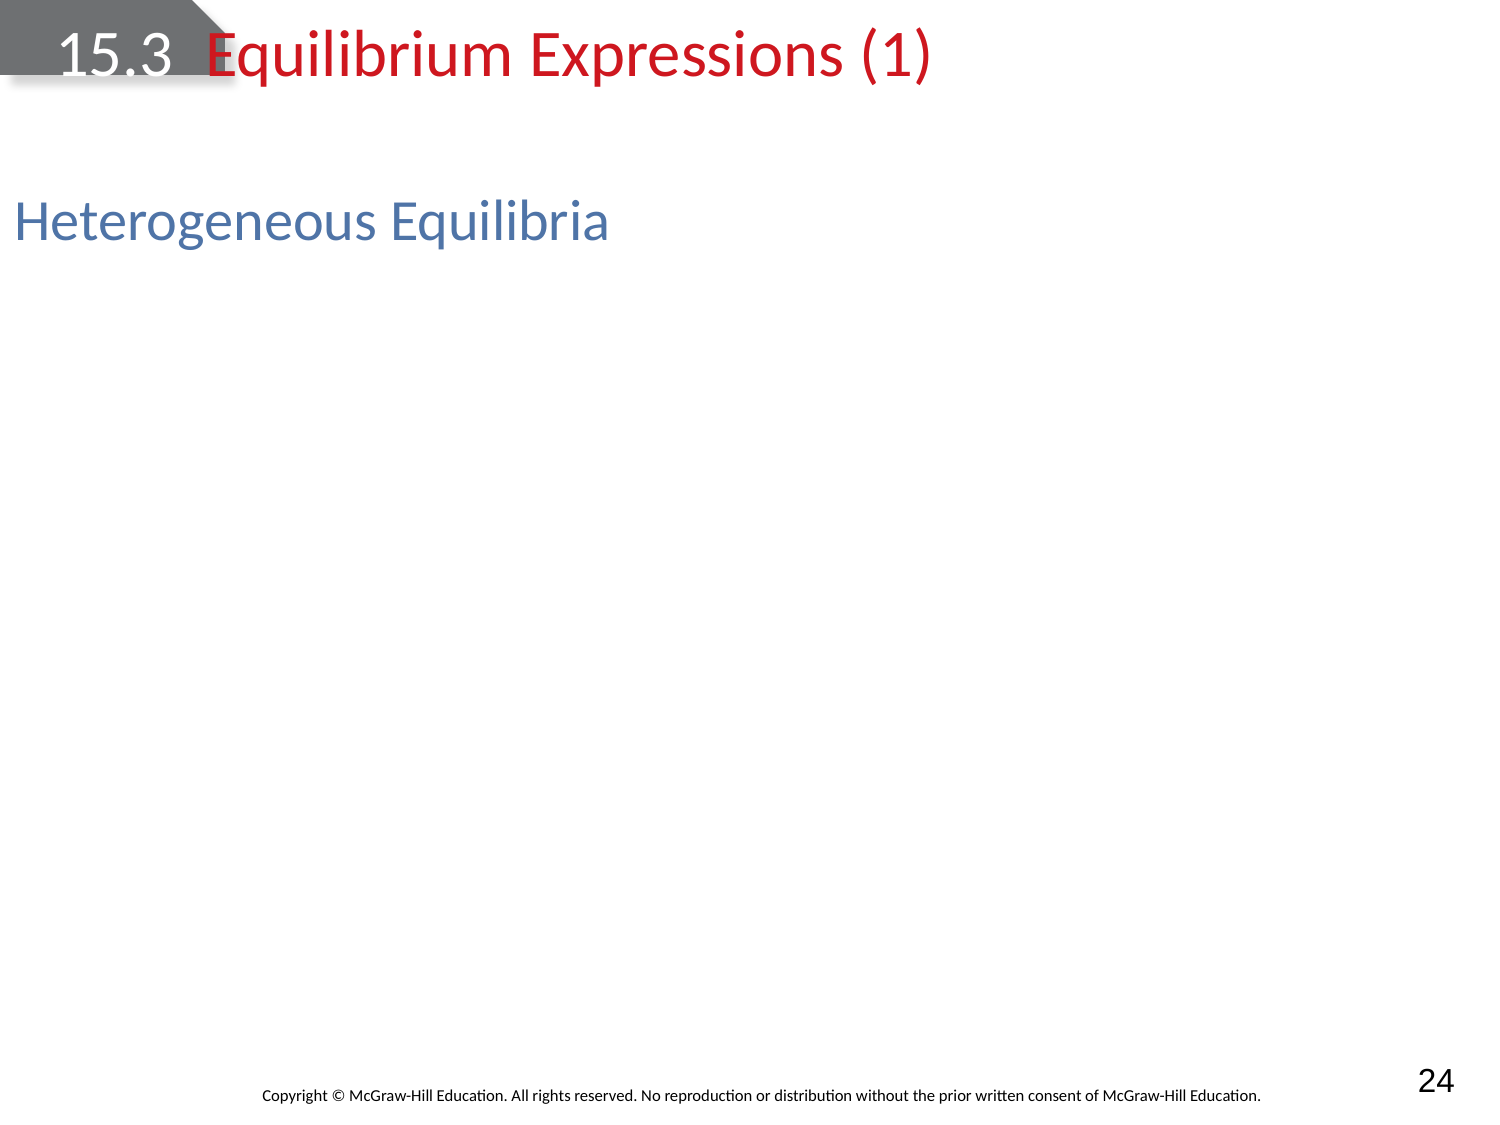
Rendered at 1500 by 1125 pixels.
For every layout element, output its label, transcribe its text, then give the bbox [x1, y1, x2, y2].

list Heterogeneous Equilibria [0, 174, 1497, 250]
title 15.3 Equilibrium Expressions (1) [3, 2, 1488, 100]
